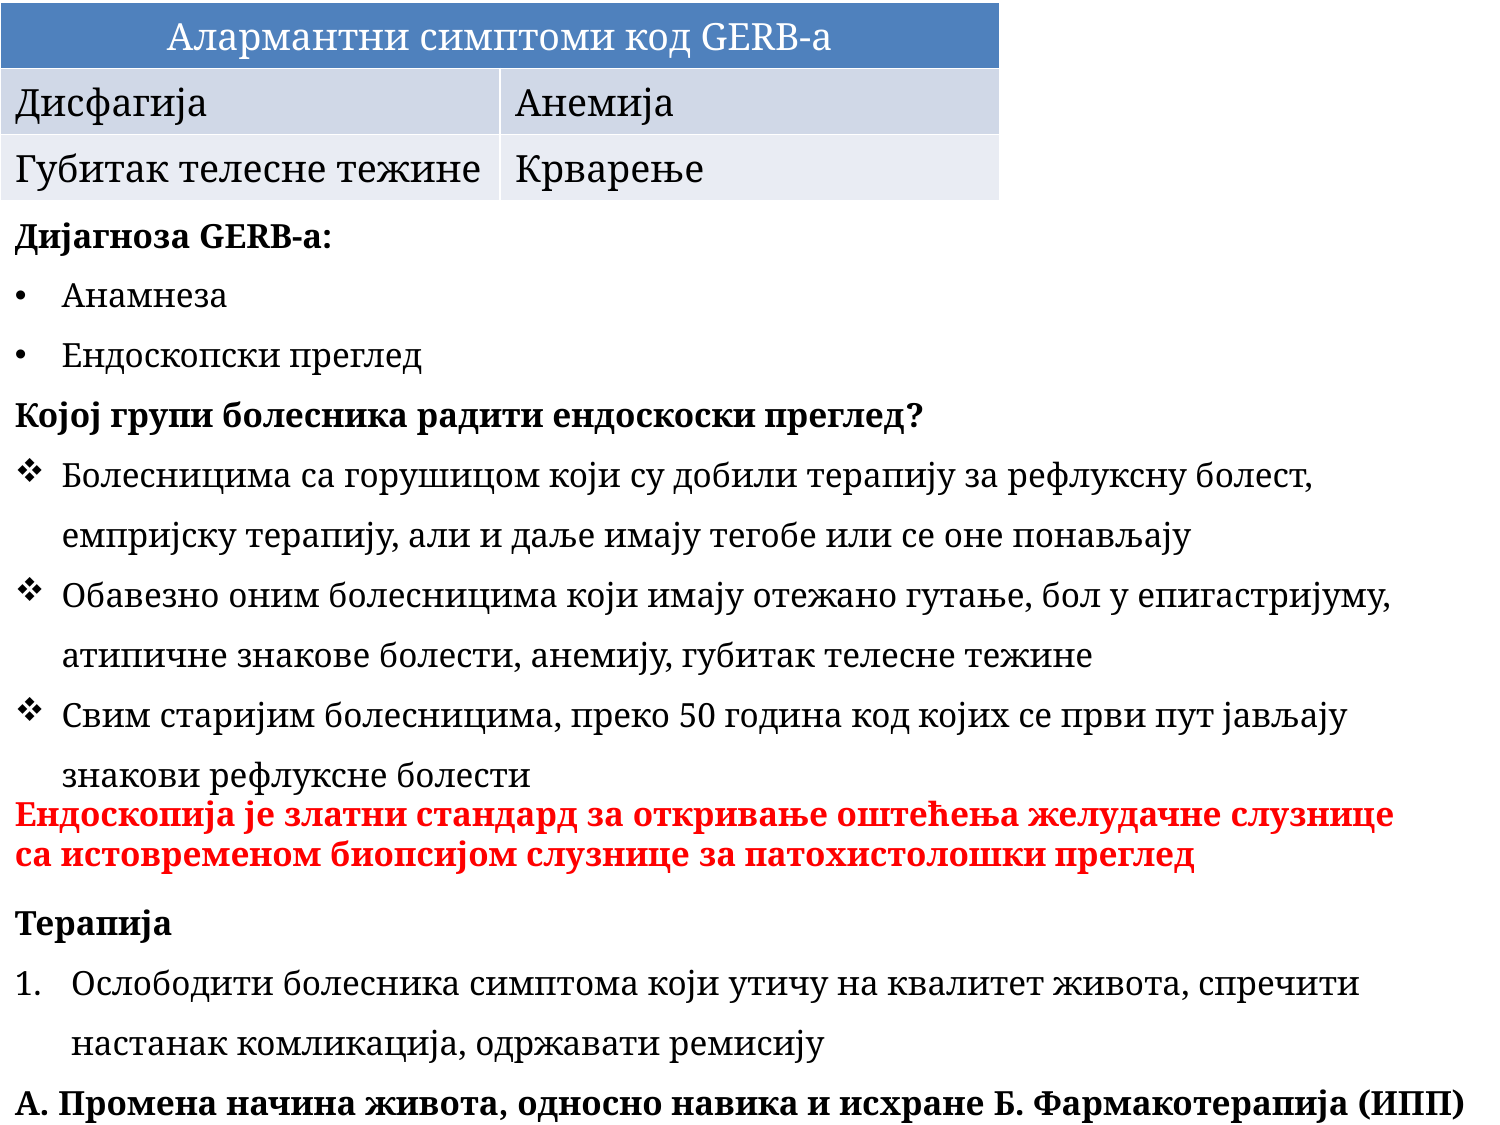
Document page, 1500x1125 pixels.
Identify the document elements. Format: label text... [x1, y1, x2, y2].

table_cell Дисфагија [1, 69, 499, 134]
table_cell Губитак телесне тежине [1, 135, 499, 187]
text_box Терапија Ослободити болесника симптома који утичу на квалитет живота, спречити настанак комликација, одржавати ремисију А. Промена начина живота, односно навика и исхране Б. Фармакотерапија (ИПП) [0, 874, 1500, 1125]
table_cell Анемија [501, 69, 999, 134]
text_box Дијагноза GERB-a: Анамнеза Ендоскопски преглед Којој групи болесника радити ендоскоски преглед? Болесницима са горушицом који су добили терапију за рефлуксну болест, емпријску терапију, али и даље имају тегобе или се оне понављају Обавезно оним болесницима који имају отежано гутање, бол у епигастријуму, атипичне знакове болести, анемију, губитак телесне тежине Свим старијим болесницима, преко 50 година код којих се први пут јављају знакови рефлуксне болести Ендоскопија је златни стандард за откривање оштећења желудачне слузнице са истовременом биопсијом слузнице за патохистолошки преглед [0, 187, 1450, 874]
table_header Алармантни симптоми код GERB-а [1, 3, 999, 68]
table_cell Крварење [501, 135, 999, 187]
